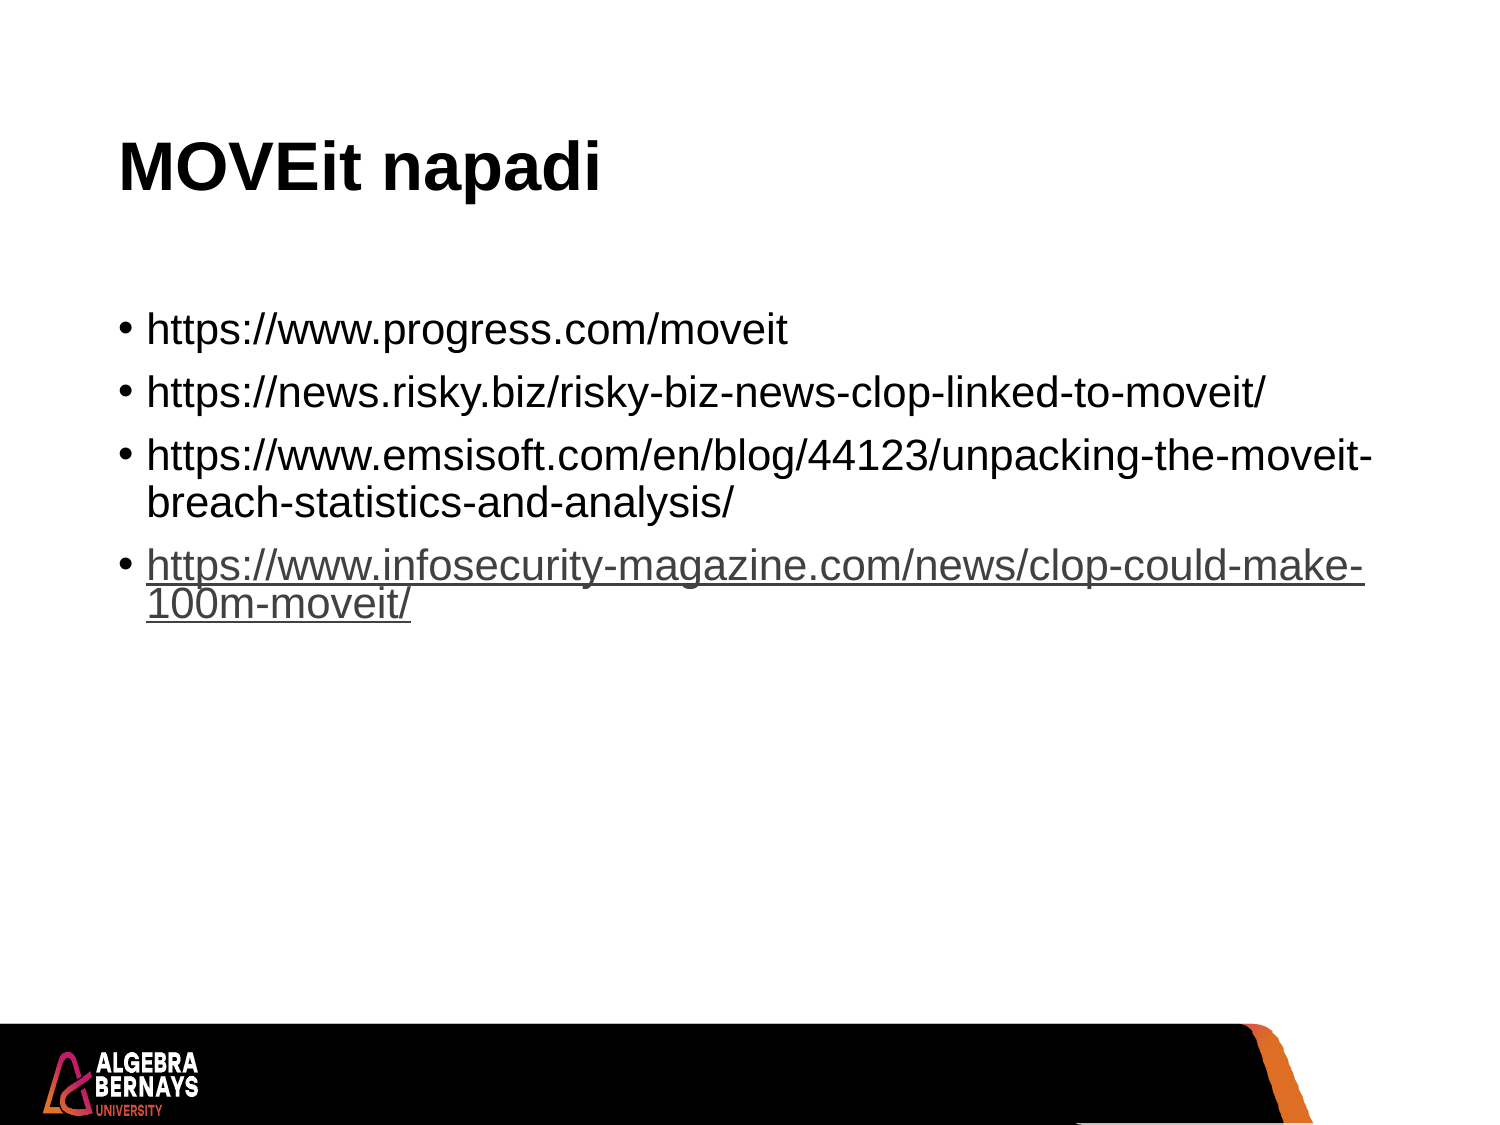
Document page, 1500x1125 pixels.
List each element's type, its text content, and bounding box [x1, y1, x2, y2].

list https://www.progress.com/moveit https://news.risky.biz/risky-biz-news-clop-linked-to-moveit/ https://www.emsisoft.com/en/blog/44123/unpacking-the-moveit-breach-statistics-and-analysis/ https://www.infosecurity-magazine.com/news/clop-could-make-100m-moveit/ [103, 299, 1397, 1014]
picture [0, 1023, 1468, 1125]
title MOVEit napadi [103, 59, 1397, 278]
